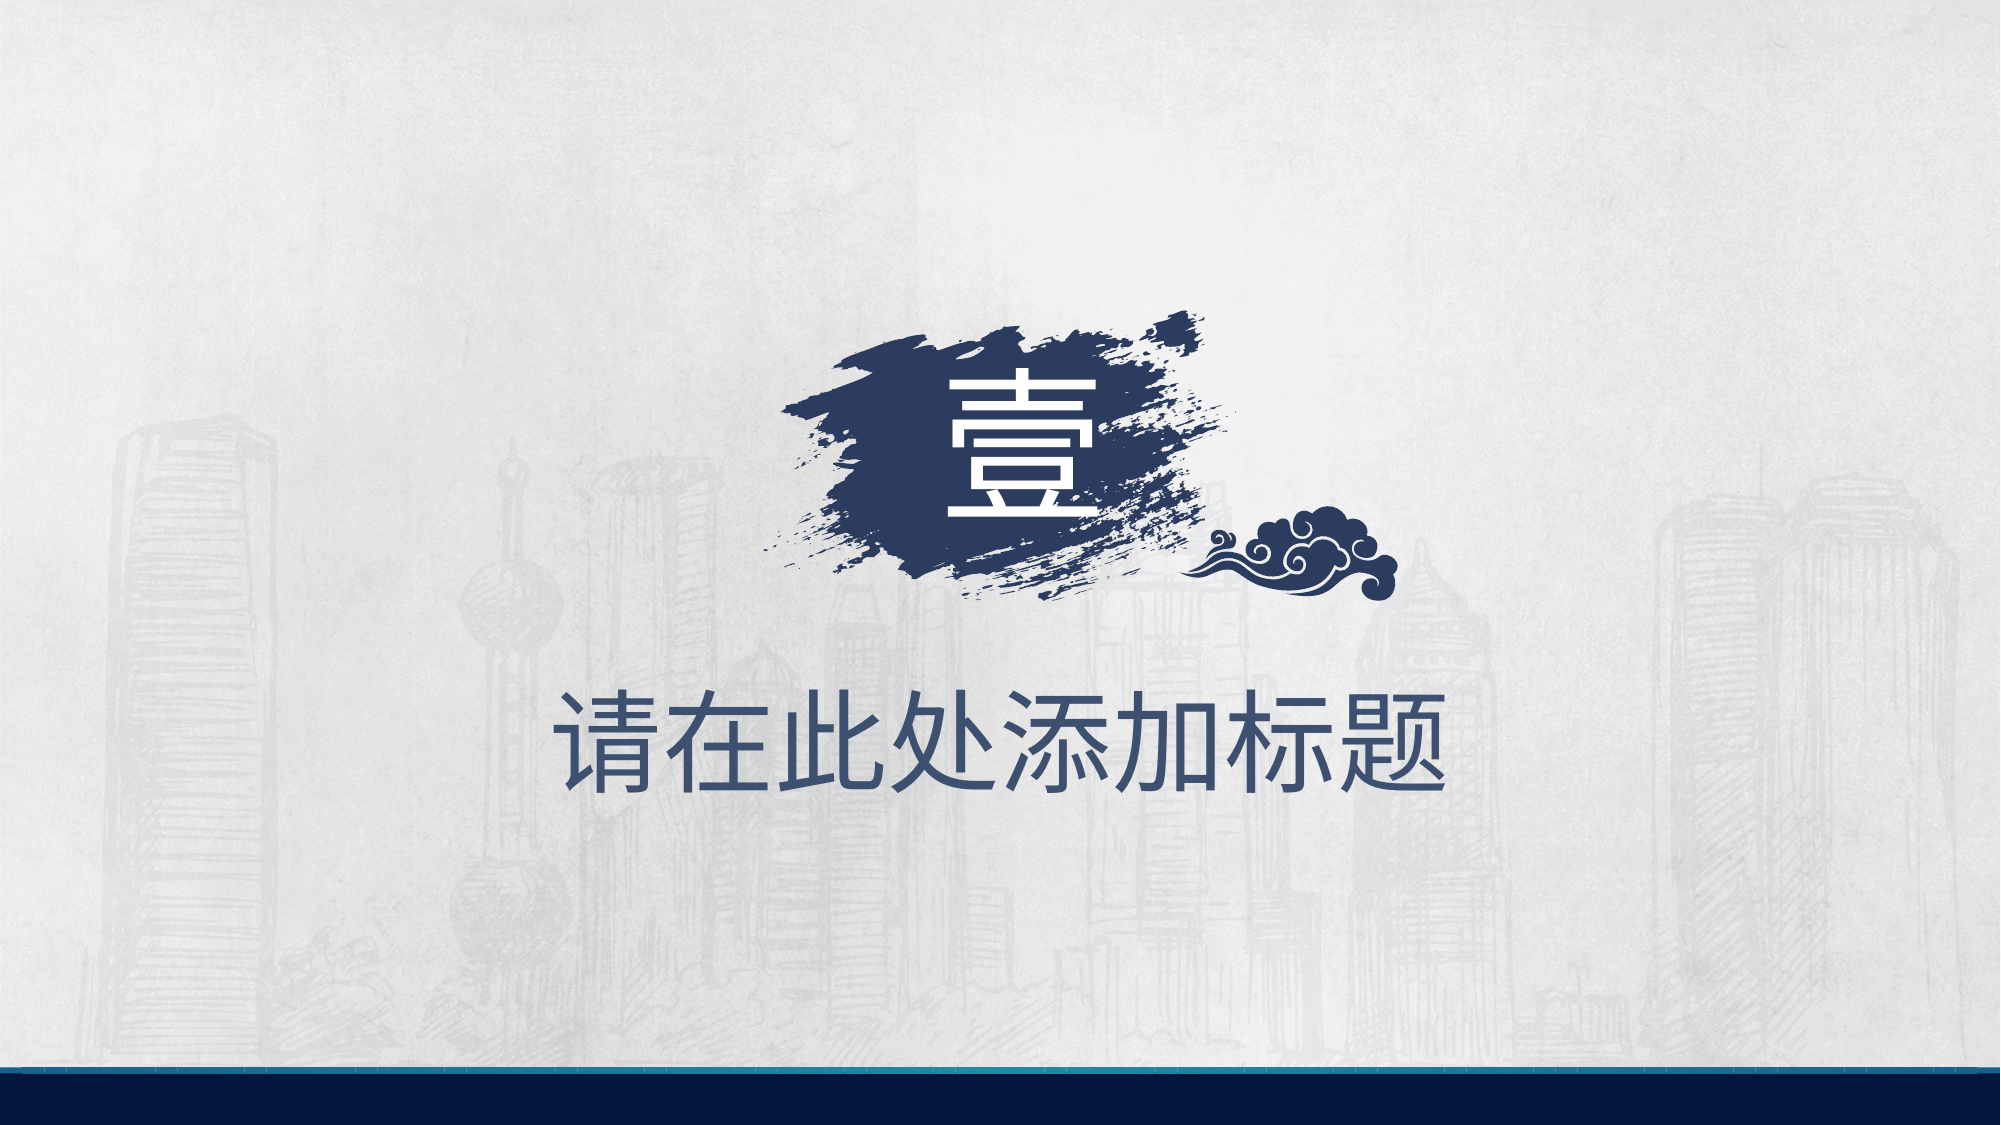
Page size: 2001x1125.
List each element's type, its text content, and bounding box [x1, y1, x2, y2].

list 壹 [924, 362, 1075, 547]
list 请在此处添加标题 [444, 656, 1556, 841]
